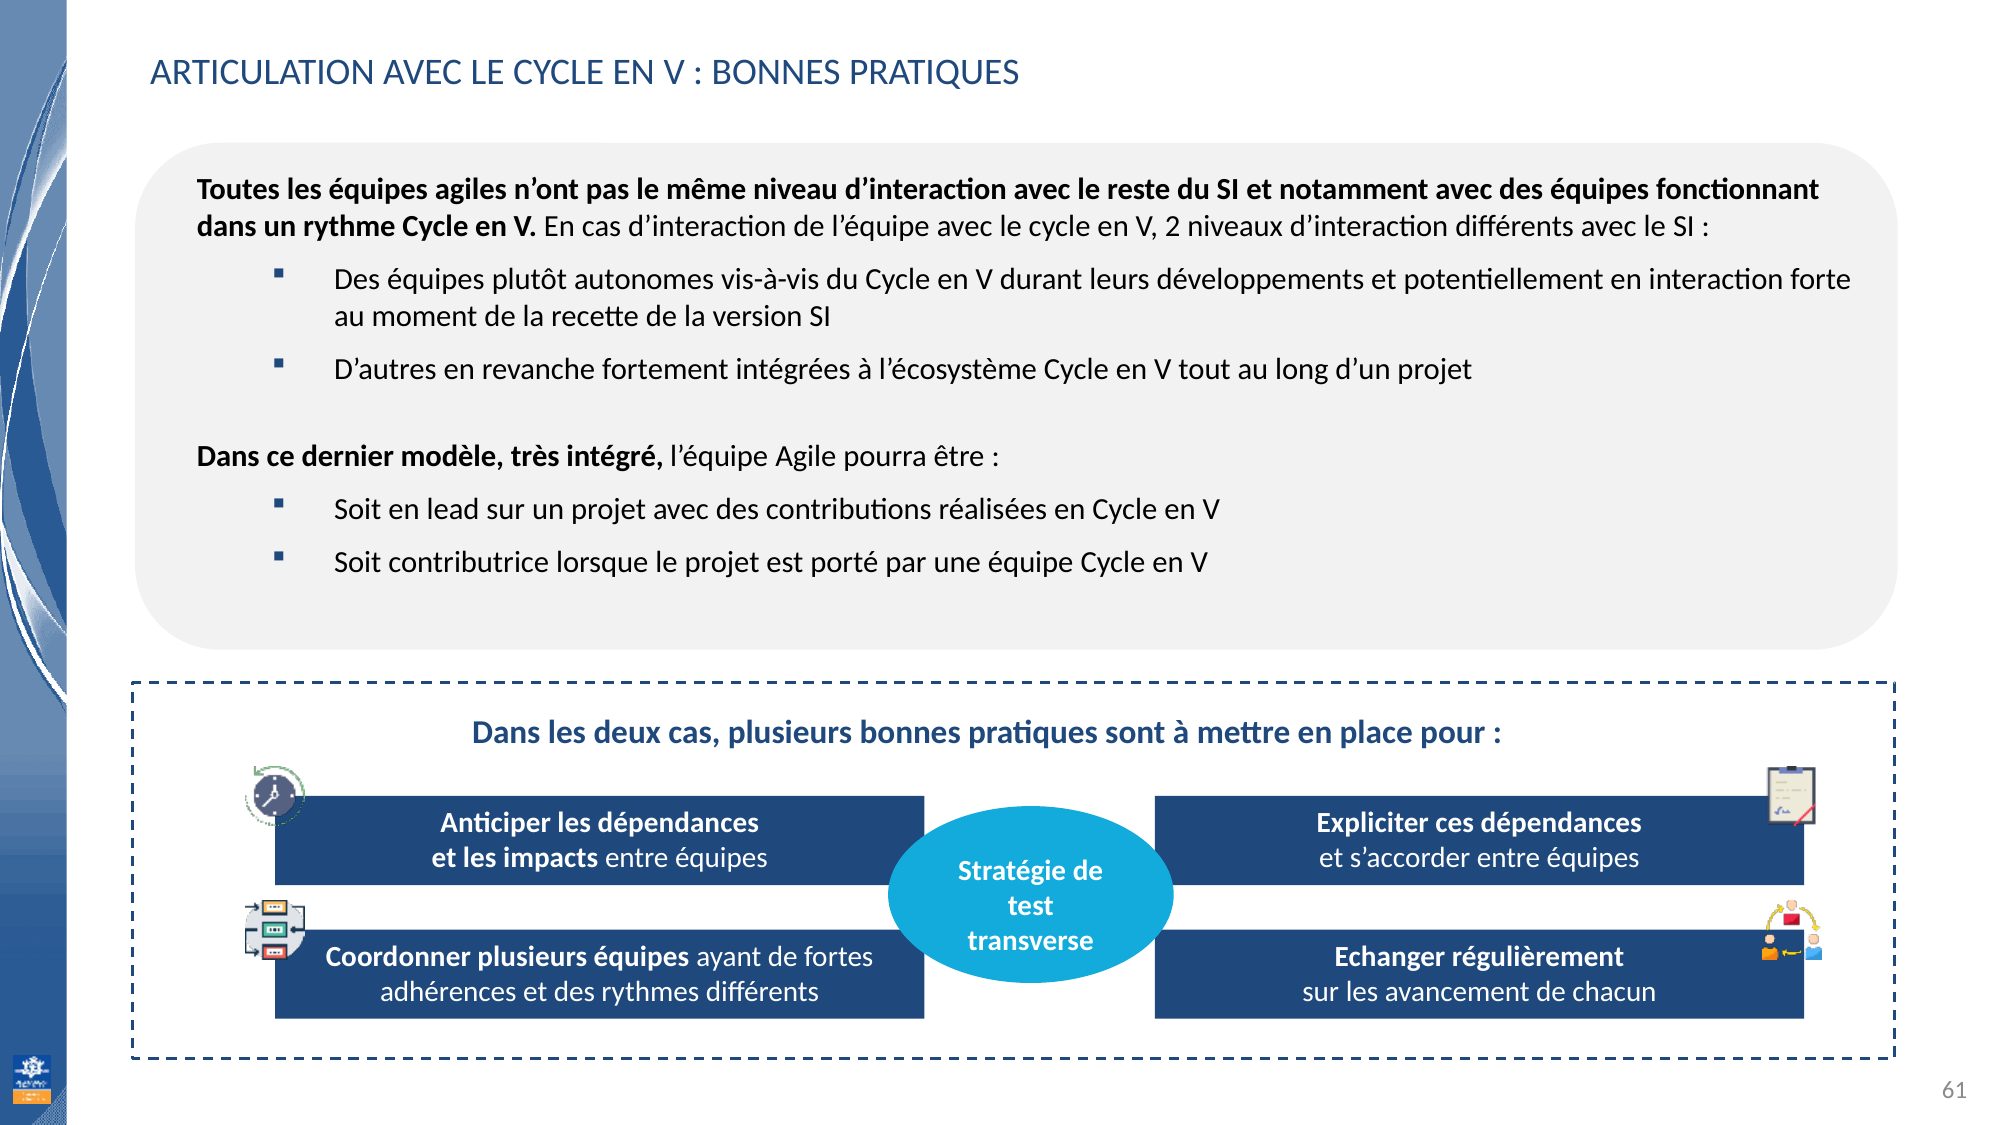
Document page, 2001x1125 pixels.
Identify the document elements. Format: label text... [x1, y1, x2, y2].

picture [13, 1055, 51, 1104]
text_box [132, 140, 1900, 652]
text_box [130, 681, 1897, 1060]
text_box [245, 766, 1822, 1019]
text_box Toutes les équipes agiles n’ont pas le même niveau d’interaction avec le reste du SI et notamment avec des équipes fonctionnant dans un rythme Cycle en V. En cas d’interaction de l’équipe avec le cycle en V, 2 niveaux d’interaction différents avec le SI : Des équipes plutôt autonomes vis-à-vis du Cycle en V durant leurs développements et potentiellement en interaction forte au moment de la recette de la version SI D’autres en revanche fortement intégrées à l’écosystème Cycle en V tout au long d’un projet Dans ce dernier modèle, très intégré, l’équipe Agile pourra être : Soit en lead sur un projet avec des contributions réalisées en Cycle en V Soit contributrice lorsque le projet est porté par une équipe Cycle en V [182, 161, 1880, 586]
slide_number 61 [1913, 1058, 1983, 1119]
title Articulation avec le cycle en V : bonnes pratiques [135, 19, 1898, 126]
